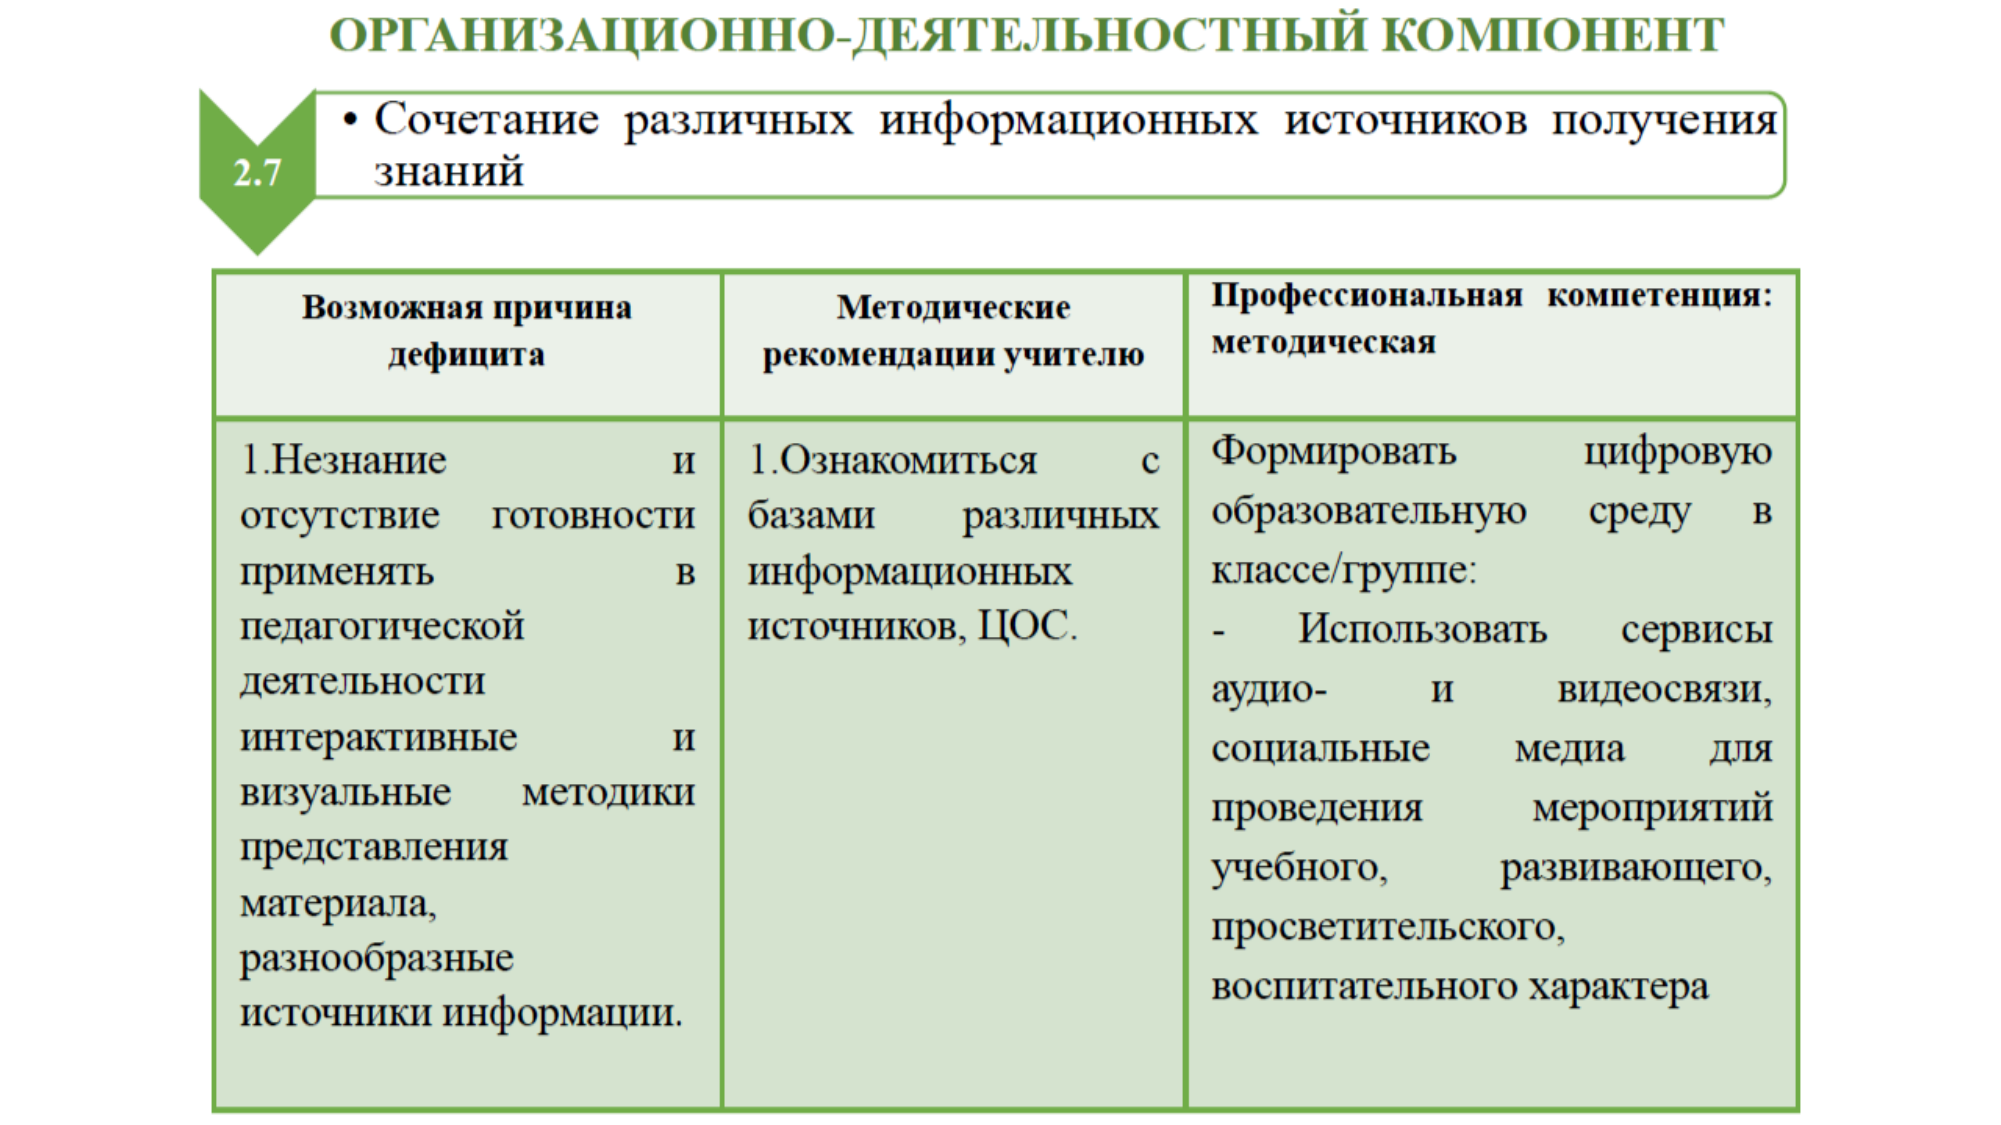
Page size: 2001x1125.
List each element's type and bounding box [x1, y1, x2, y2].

picture [190, 4, 1810, 1121]
